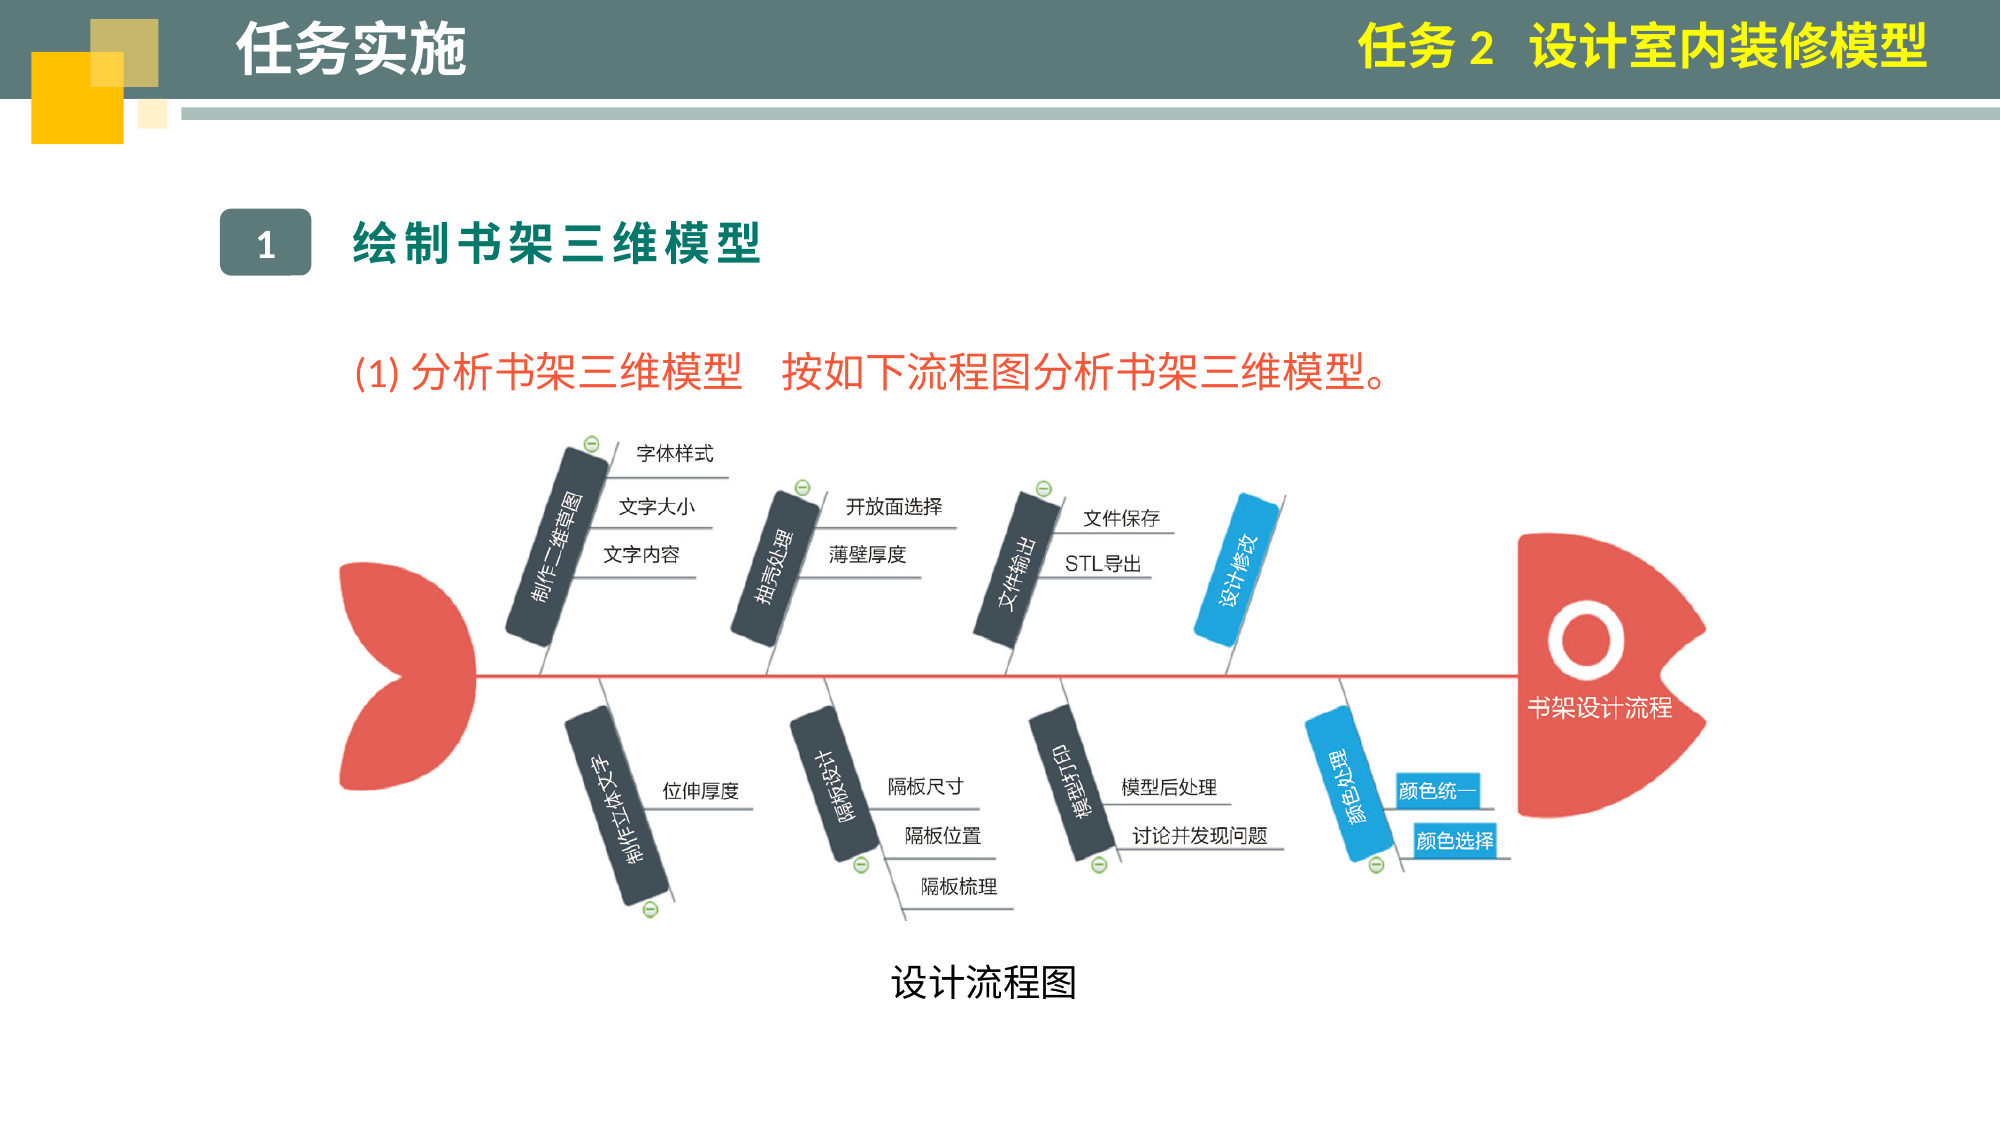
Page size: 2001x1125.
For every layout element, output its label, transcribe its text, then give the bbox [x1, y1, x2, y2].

text_box (1)分析书架三维模型 按如下流程图分析书架三维模型。 [255, 337, 1426, 403]
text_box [219, 206, 811, 278]
picture [337, 434, 1707, 921]
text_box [0, 0, 2000, 145]
text_box 设计流程图 [875, 951, 1124, 1011]
